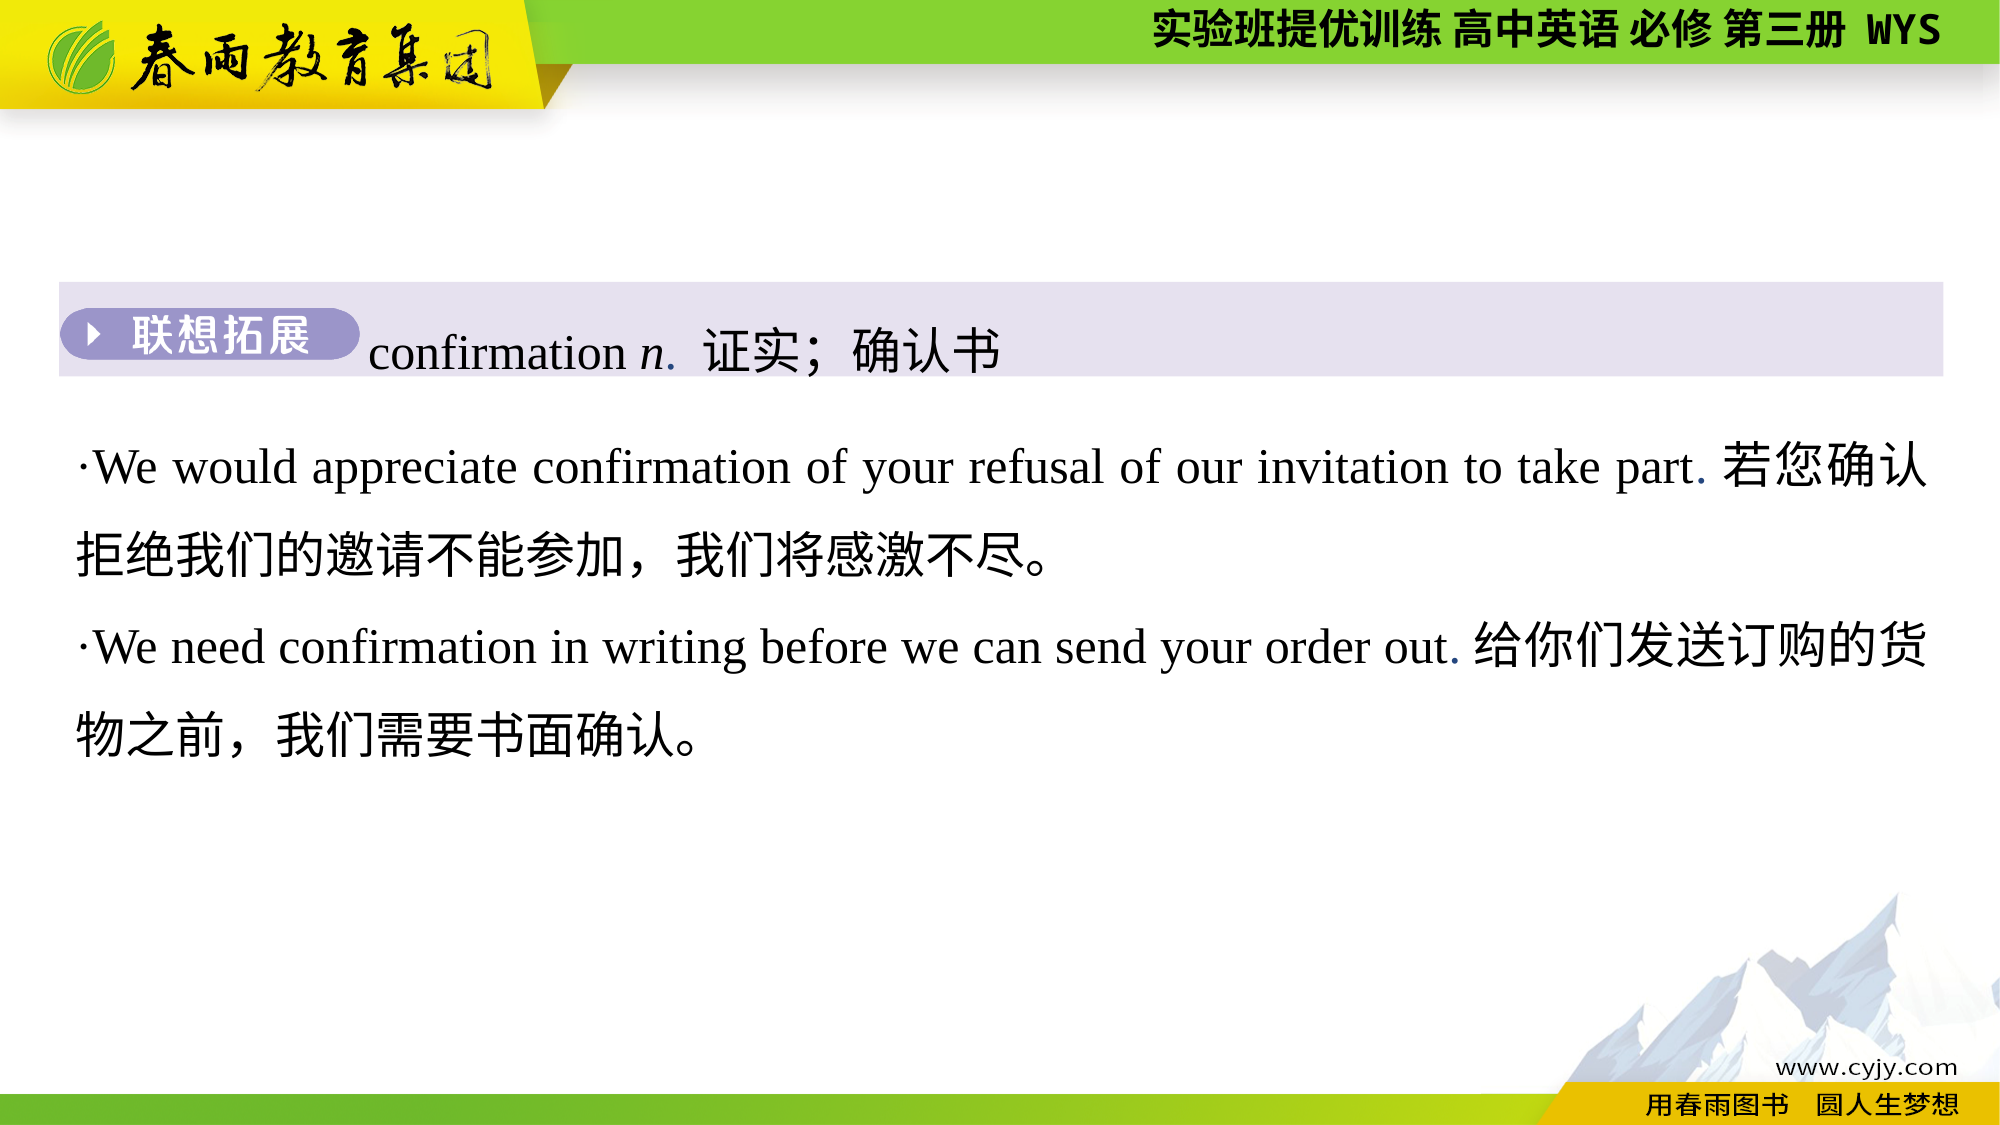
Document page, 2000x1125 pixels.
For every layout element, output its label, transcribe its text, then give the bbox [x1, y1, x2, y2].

picture [0, 0, 2000, 1125]
text_box ·We would appreciate confirmation of your refusal of our invitation to take part.若您确认拒绝我们的邀请不能参加，我们将感激不尽。 ·We need confirmation in writing before we can send your order out.给你们发送订购的货物之前，我们需要书面确认。 [60, 396, 1944, 772]
list confirmation n. 证实；确认书 [59, 281, 1944, 377]
